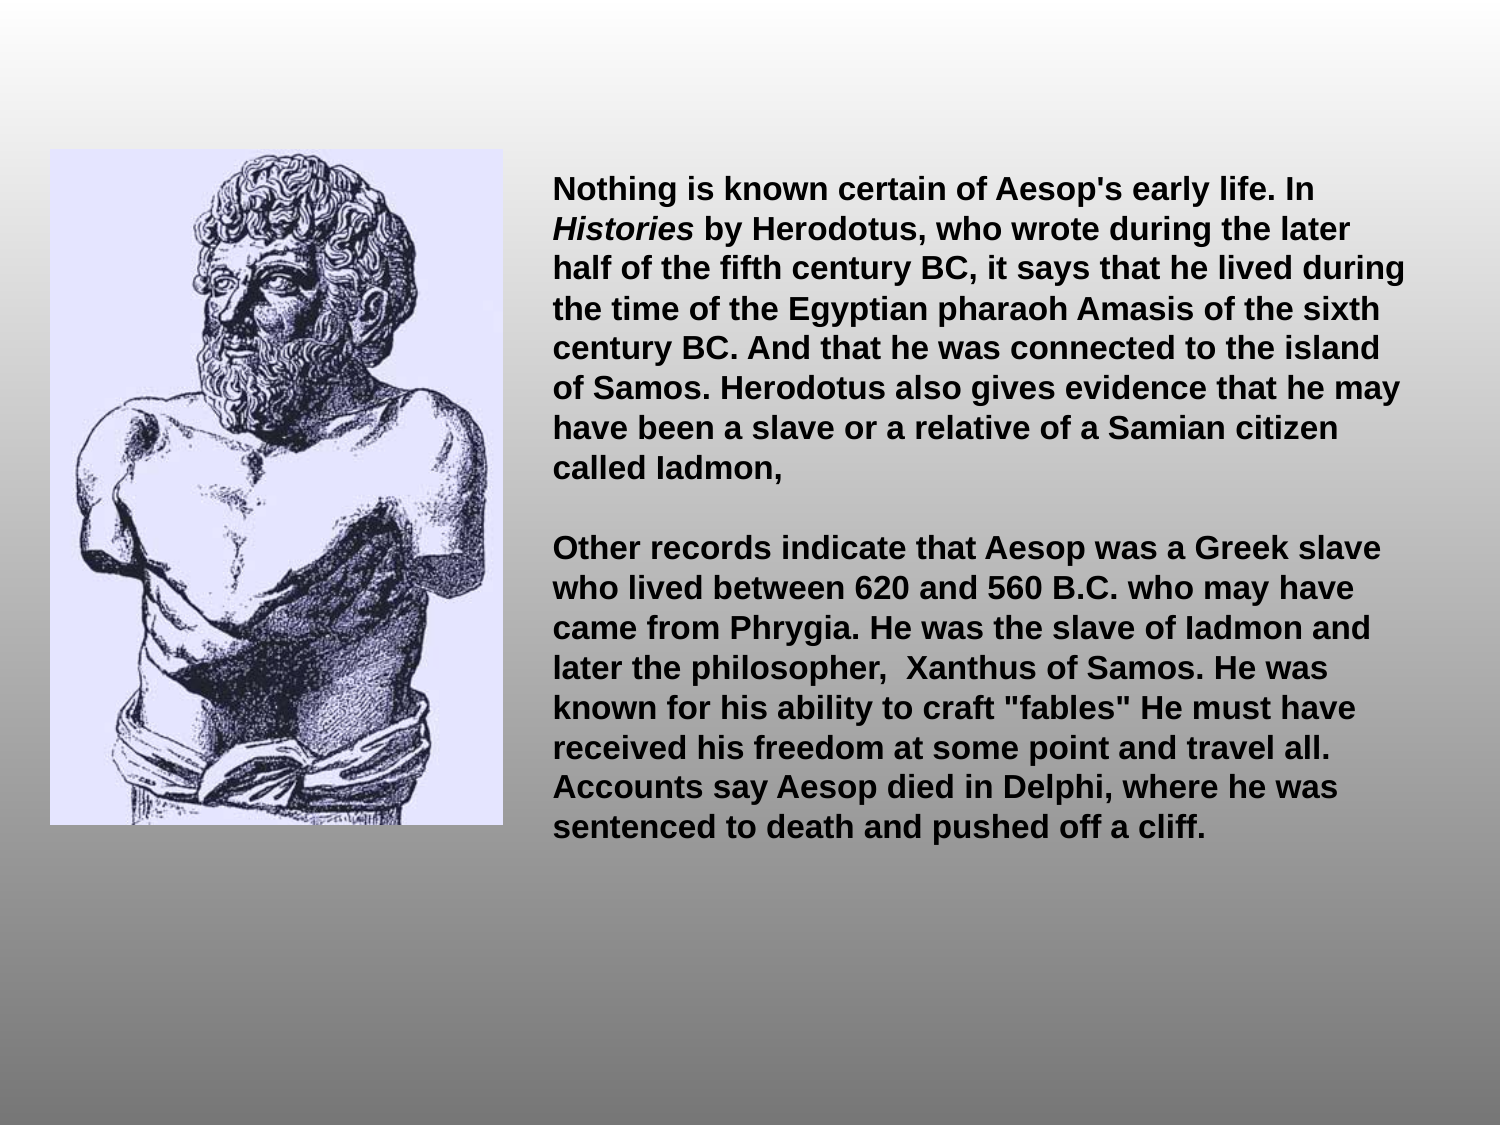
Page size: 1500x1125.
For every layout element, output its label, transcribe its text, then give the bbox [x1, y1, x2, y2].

picture [49, 149, 503, 826]
title Nothing is known certain of Aesop's early life. In Histories by Herodotus, who wrote during the later half of the fifth century BC, it says that he lived during the time of the Egyptian pharaoh Amasis of the sixth century BC. And that he was connected to the island of Samos. Herodotus also gives evidence that he may have been a slave or a relative of a Samian citizen called Iadmon, Other records indicate that Aesop was a Greek slave who lived between 620 and 560 B.C. who may have came from Phrygia. He was the slave of Iadmon and later the philosopher, Xanthus of Samos. He was known for his ability to craft "fables" He must have received his freedom at some point and travel all. Accounts say Aesop died in Delphi, where he was sentenced to death and pushed off a cliff. [537, 99, 1426, 913]
